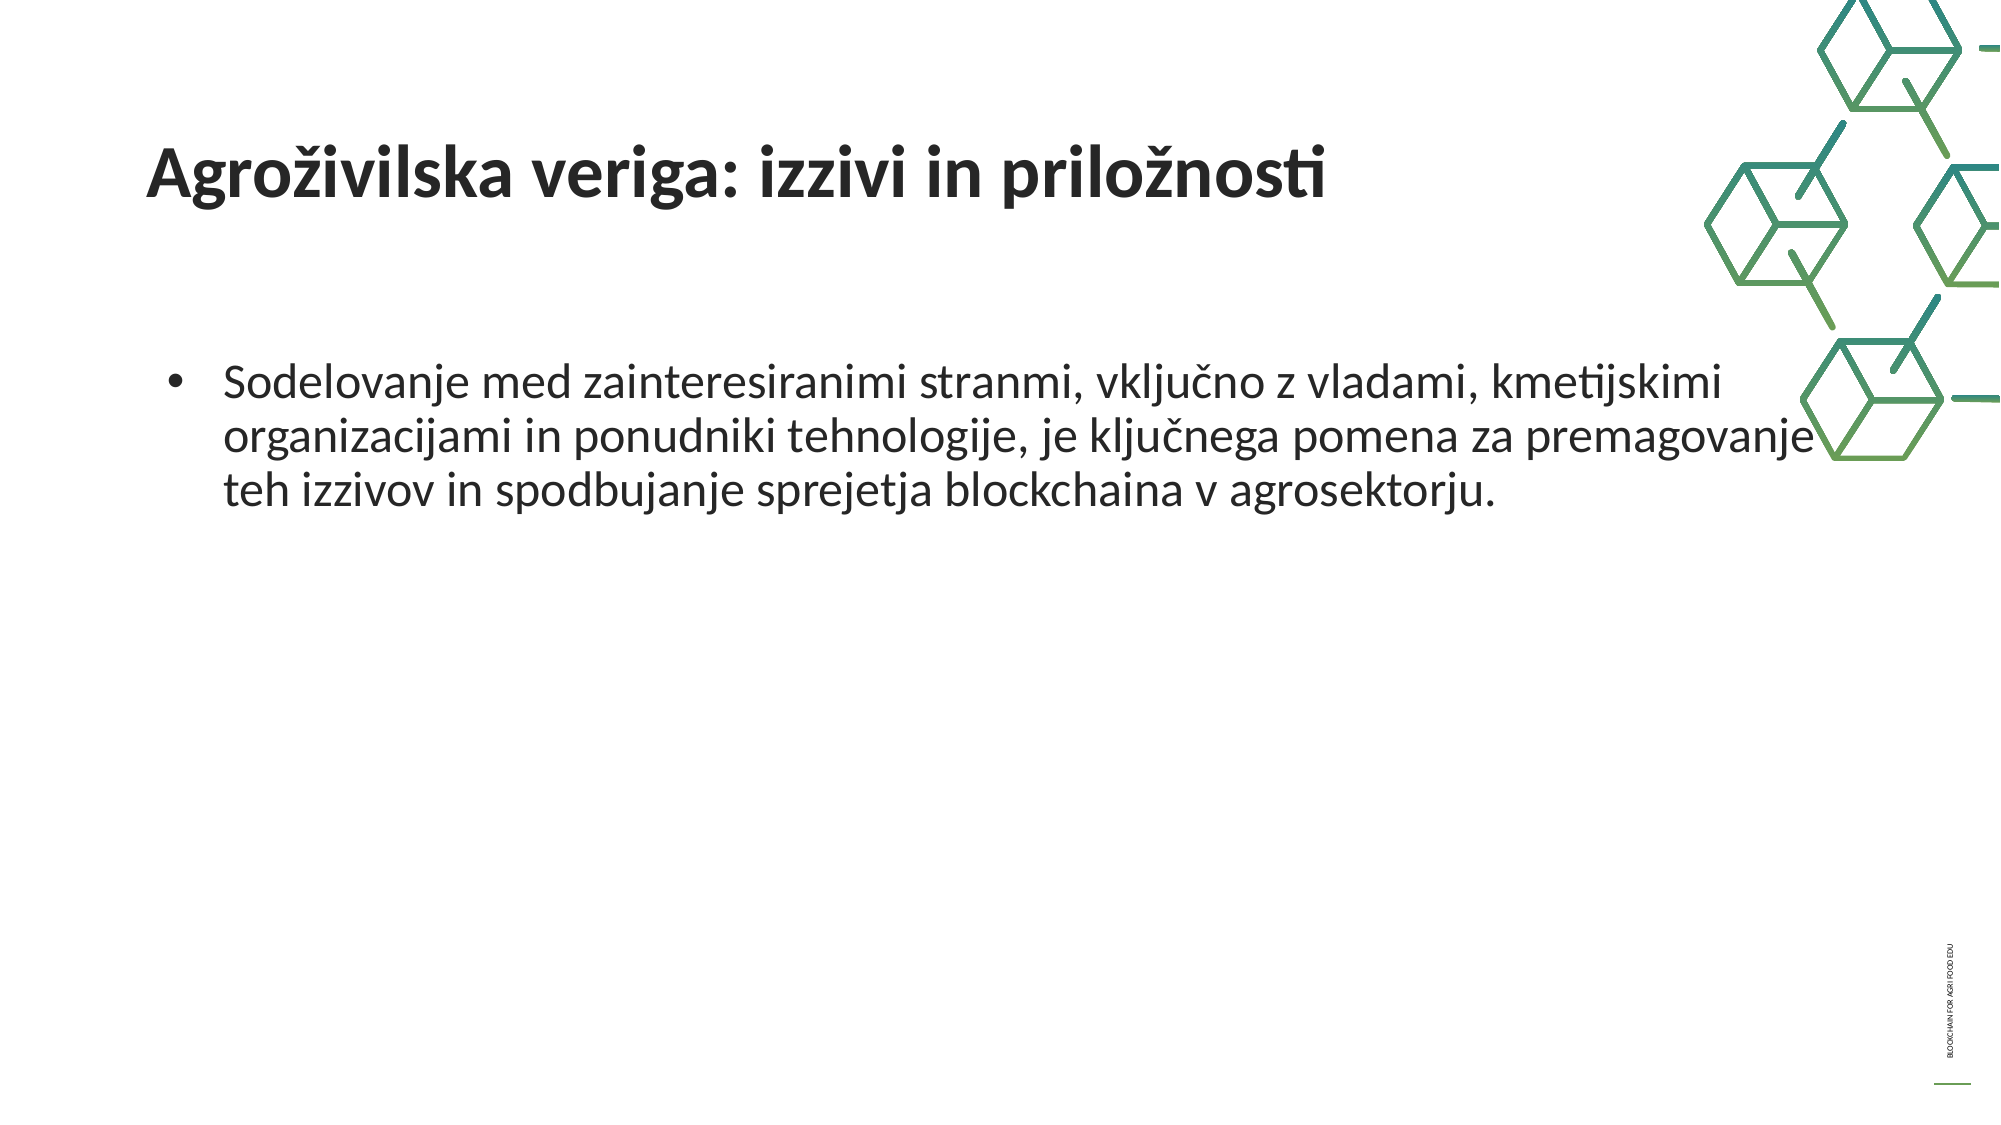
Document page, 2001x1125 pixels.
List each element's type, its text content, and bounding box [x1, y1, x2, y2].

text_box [1703, 0, 2000, 462]
list Sodelovanje med zainteresiranimi stranmi, vključno z vladami, kmetijskimi organizacijami in ponudniki tehnologije, je ključnega pomena za premagovanje teh izzivov in spodbujanje sprejetja blockchaina v agrosektorju. [151, 348, 1890, 980]
list Agroživilska veriga: izzivi in priložnosti [130, 124, 1698, 337]
